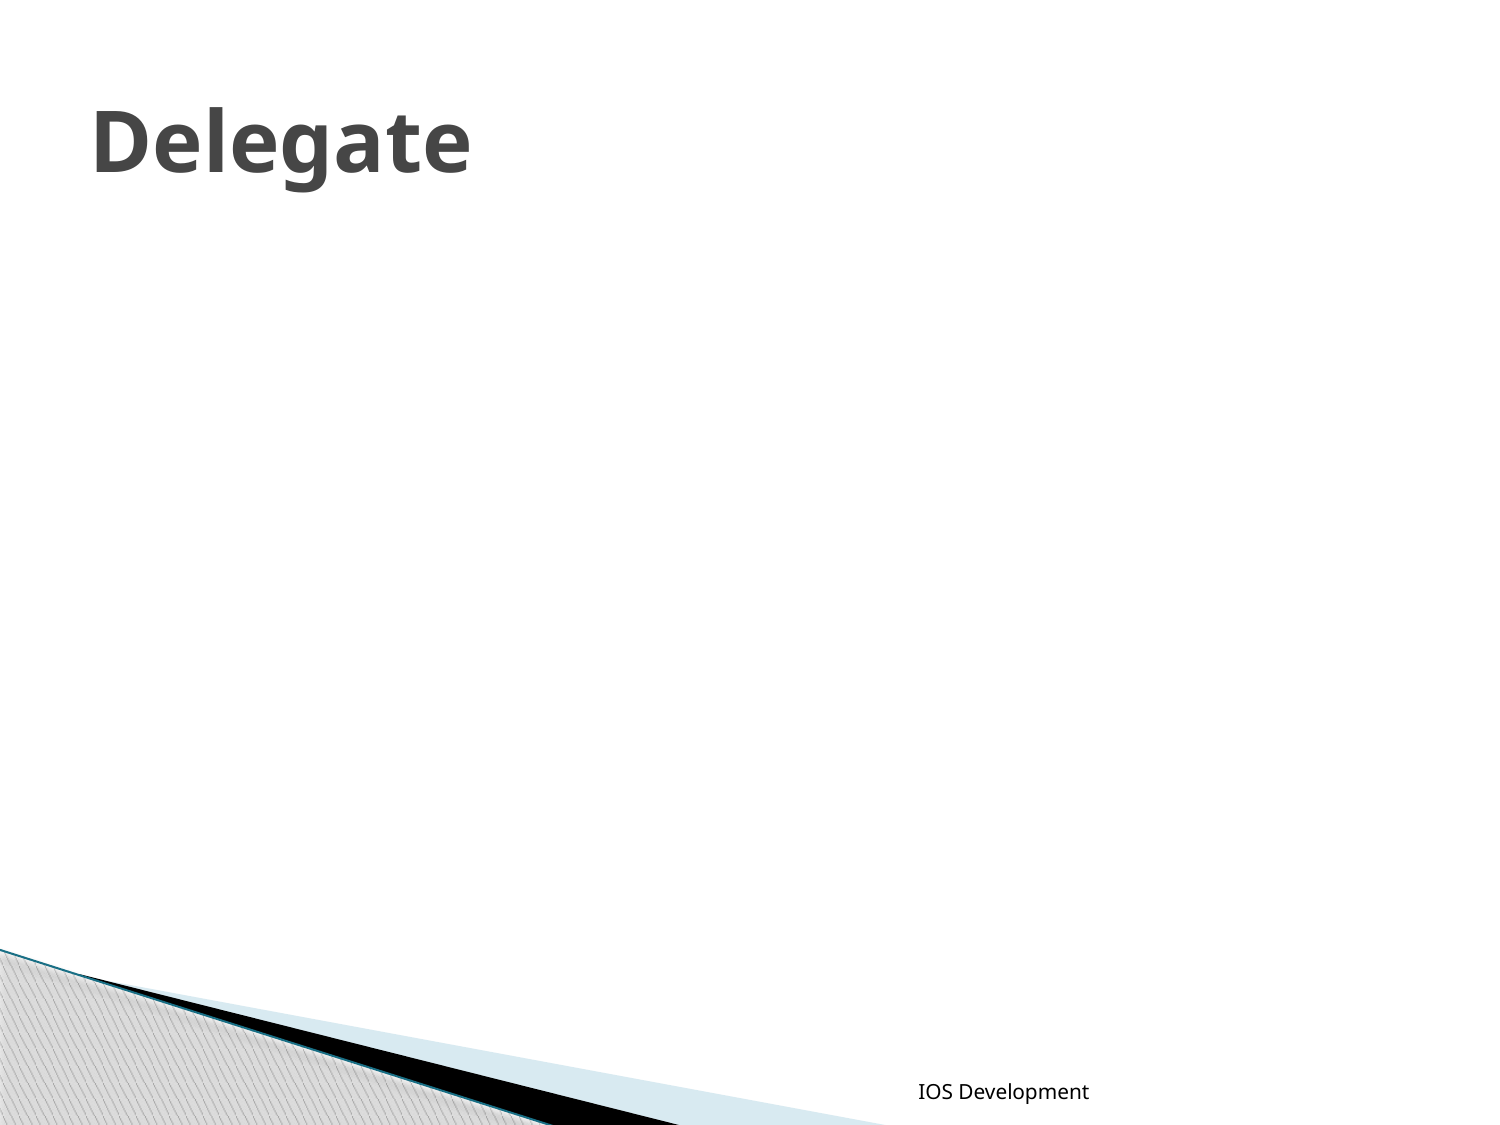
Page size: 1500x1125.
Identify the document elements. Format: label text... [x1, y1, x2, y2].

footer IOS Development [718, 1051, 1105, 1112]
title Delegate [75, 45, 1425, 233]
